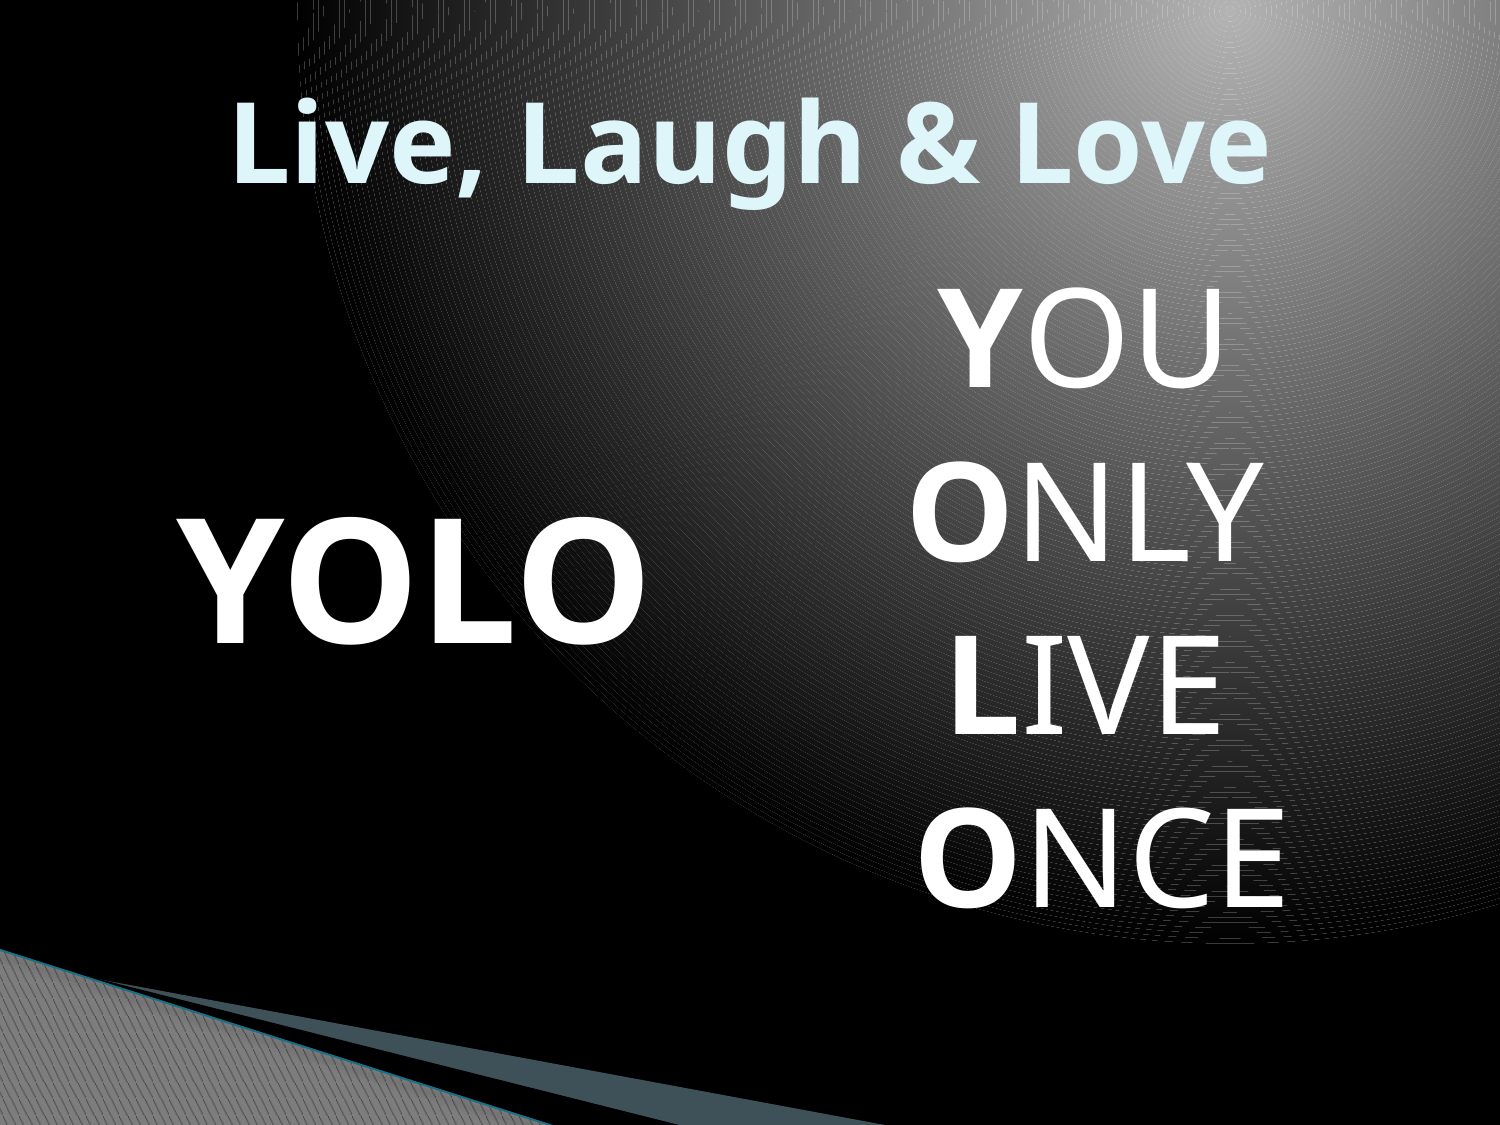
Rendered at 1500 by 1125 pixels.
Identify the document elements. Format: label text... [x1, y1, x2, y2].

title Live, Laugh & Love [75, 45, 1425, 233]
list YOU ONLY LIVE ONCE [762, 243, 1425, 986]
list YOLO [75, 462, 738, 688]
picture [0, 952, 543, 1125]
